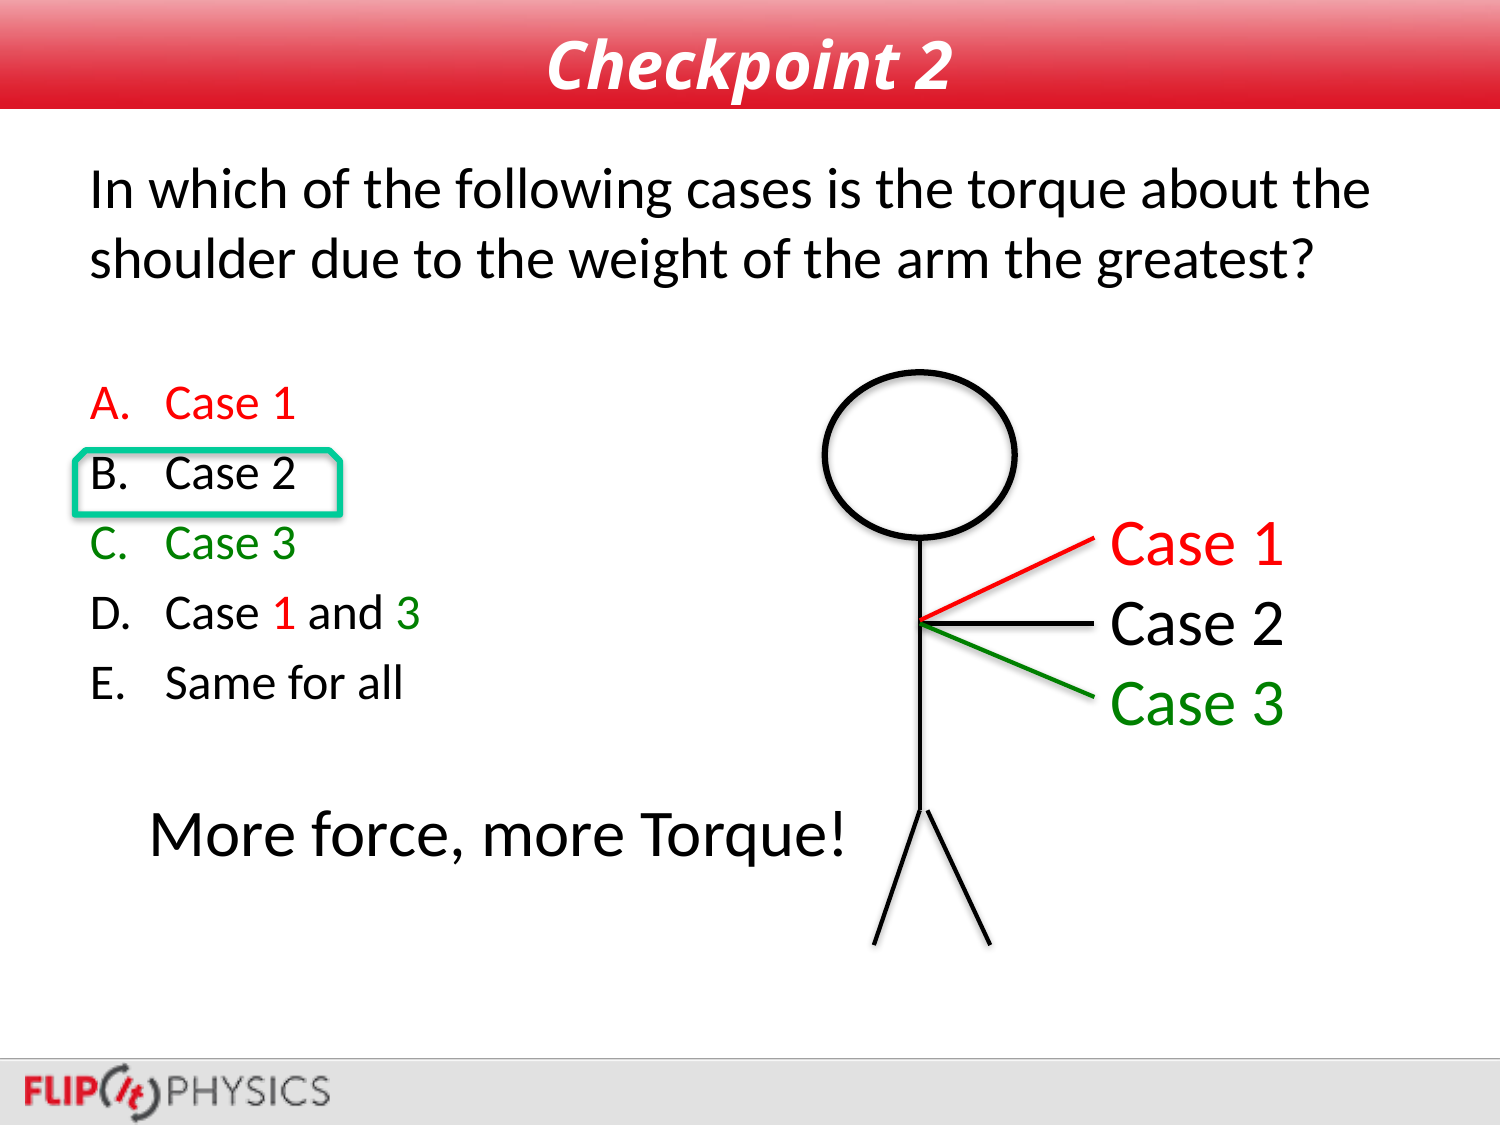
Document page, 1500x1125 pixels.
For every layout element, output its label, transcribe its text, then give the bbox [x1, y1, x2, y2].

text_box [823, 371, 1016, 539]
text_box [919, 537, 1095, 621]
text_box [927, 810, 991, 946]
picture [0, 1058, 1500, 1125]
text_box More force, more Torque! [134, 782, 865, 878]
text_box [74, 449, 341, 516]
list In which of the following cases is the torque about the shoulder due to the weight of the arm the greatest? Case 1 Case 2 Case 3 Case 1 and 3 Same for all [75, 142, 1425, 1020]
title Checkpoint 2 [75, 15, 1425, 91]
text_box Case 1 Case 2 Case 3 [1095, 491, 1301, 747]
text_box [873, 810, 920, 946]
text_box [919, 628, 1095, 698]
picture [0, 0, 1500, 109]
